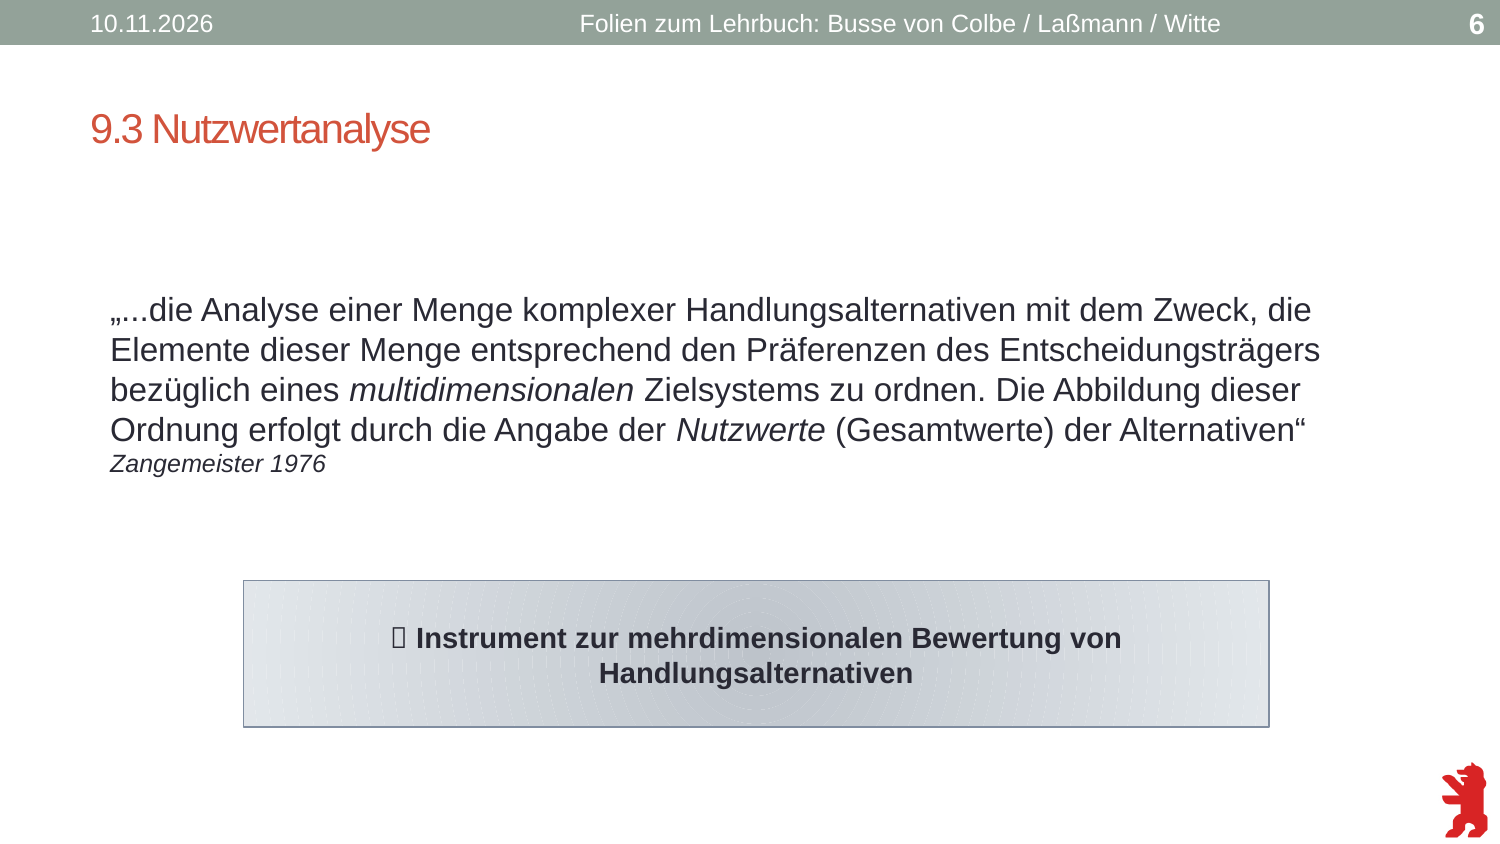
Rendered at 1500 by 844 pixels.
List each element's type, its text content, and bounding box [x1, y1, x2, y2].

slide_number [75, 2, 550, 43]
text_box  Instrument zur mehrdimensionalen Bewertung von Handlungsalternativen [243, 580, 1270, 728]
text_box „...die Analyse einer Menge komplexer Handlungsalternativen mit dem Zweck, die Elemente dieser Menge entsprechend den Präferenzen des Entscheidungsträgers bezüglich eines multidimensionalen Zielsystems zu ordnen. Die Abbildung dieser Ordnung erfolgt durch die Angabe der Nutzwerte (Gesamtwerte) der Alternativen“ Zangemeister 1976 [95, 280, 1382, 485]
footer Folien zum Lehrbuch: Busse von Colbe / Laßmann / Witte [562, 2, 1238, 43]
slide_number 6 [1325, 2, 1500, 43]
title 9.3 Nutzwertanalyse [75, 65, 1500, 188]
picture [1434, 760, 1500, 844]
